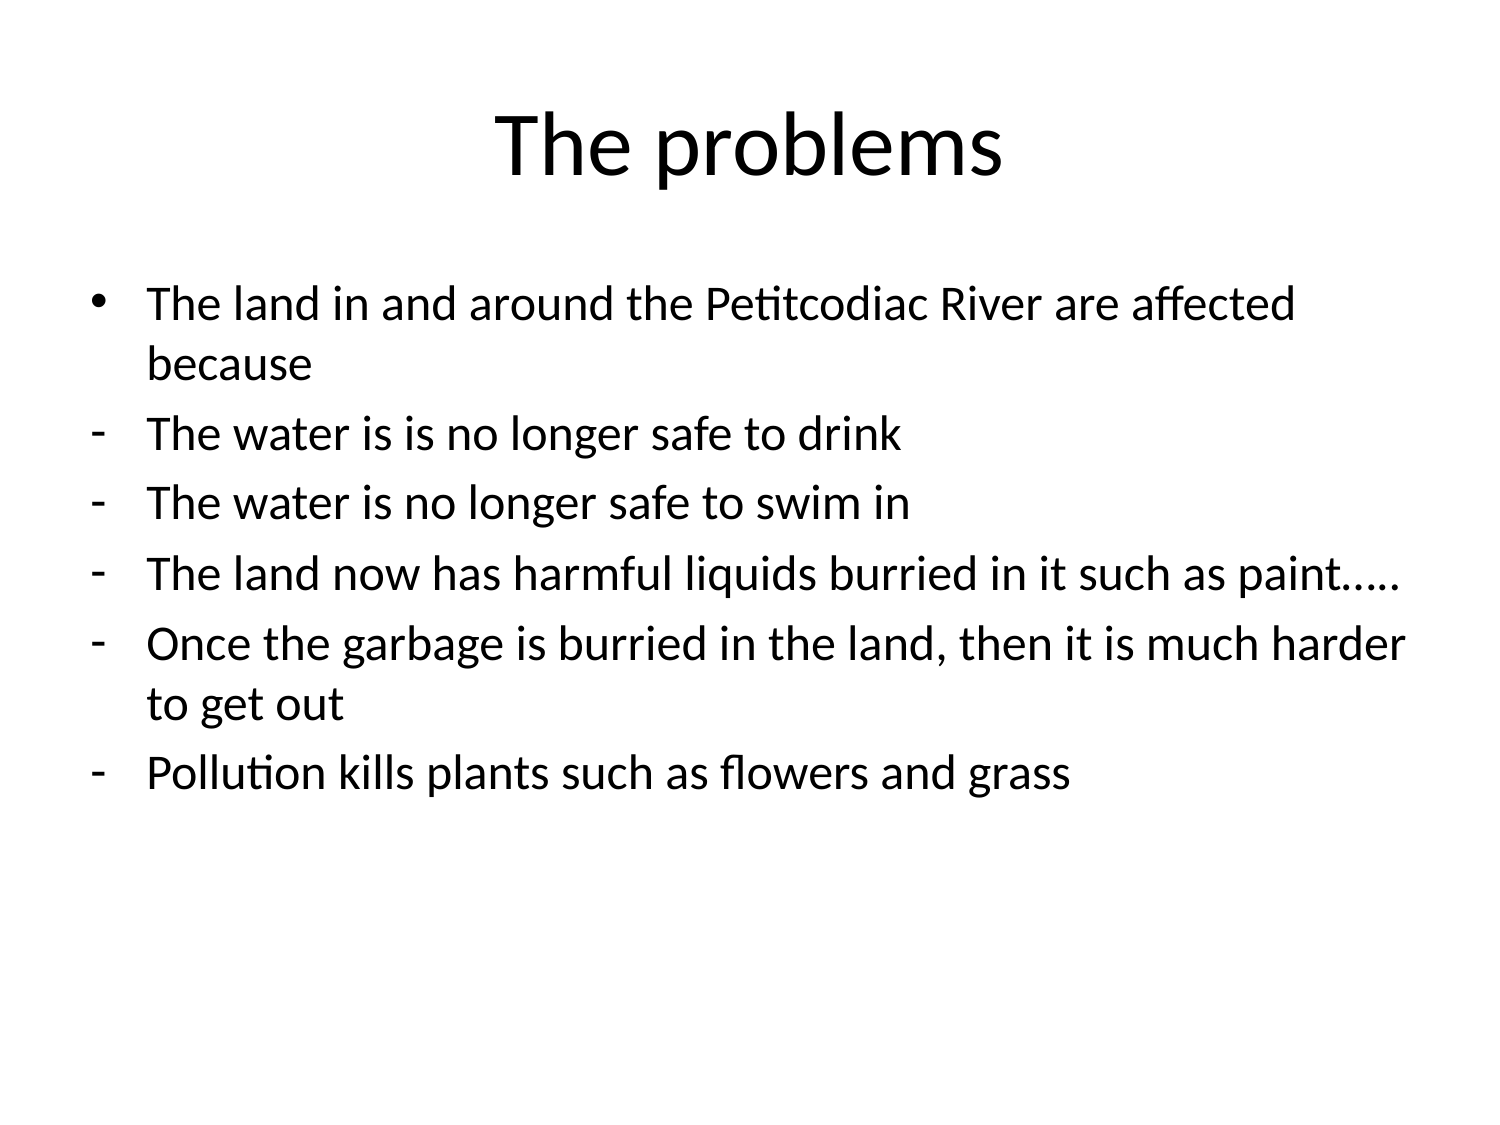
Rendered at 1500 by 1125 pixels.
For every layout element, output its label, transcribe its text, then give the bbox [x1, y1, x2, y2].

title The problems [75, 45, 1425, 233]
list The land in and around the Petitcodiac River are affected because The water is is no longer safe to drink The water is no longer safe to swim in The land now has harmful liquids burried in it such as paint….. Once the garbage is burried in the land, then it is much harder to get out Pollution kills plants such as flowers and grass [75, 262, 1425, 1005]
